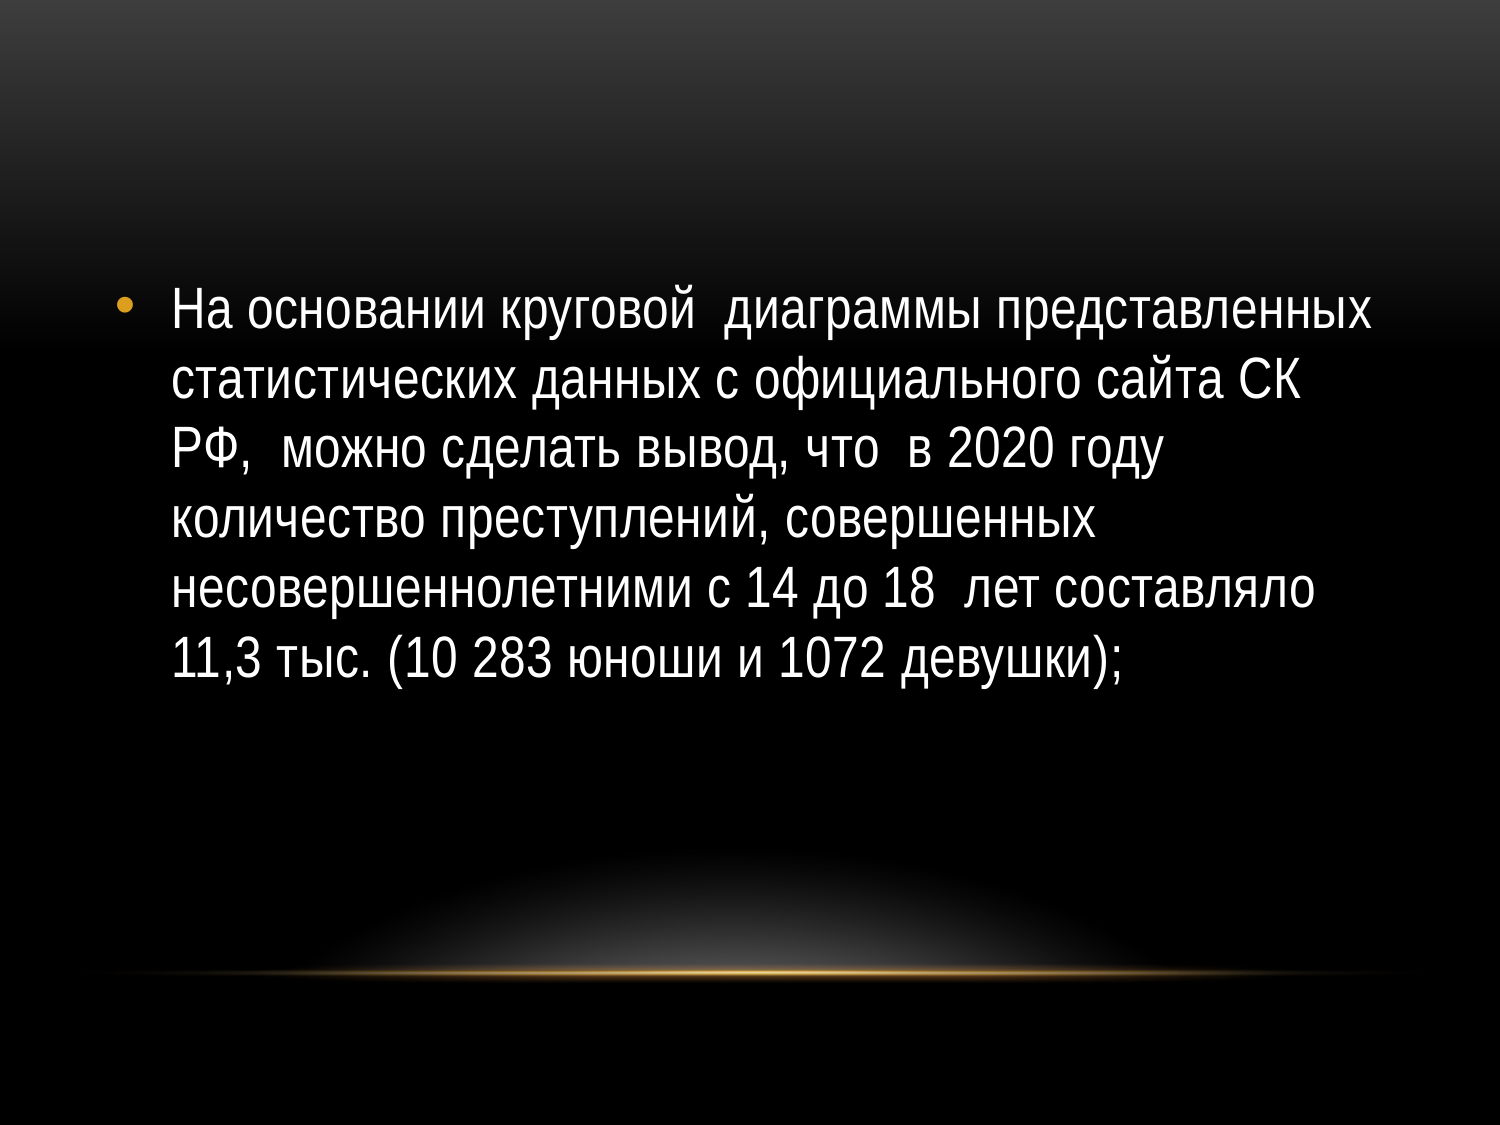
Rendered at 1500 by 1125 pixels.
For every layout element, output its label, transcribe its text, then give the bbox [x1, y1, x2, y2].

list На основании круговой диаграммы представленных статистических данных с официального сайта СК РФ, можно сделать вывод, что в 2020 году количество преступлений, совершенных несовершеннолетними с 14 до 18 лет составляло 11,3 тыс. (10 283 юноши и 1072 девушки); [99, 262, 1400, 938]
picture [0, 0, 1500, 1125]
